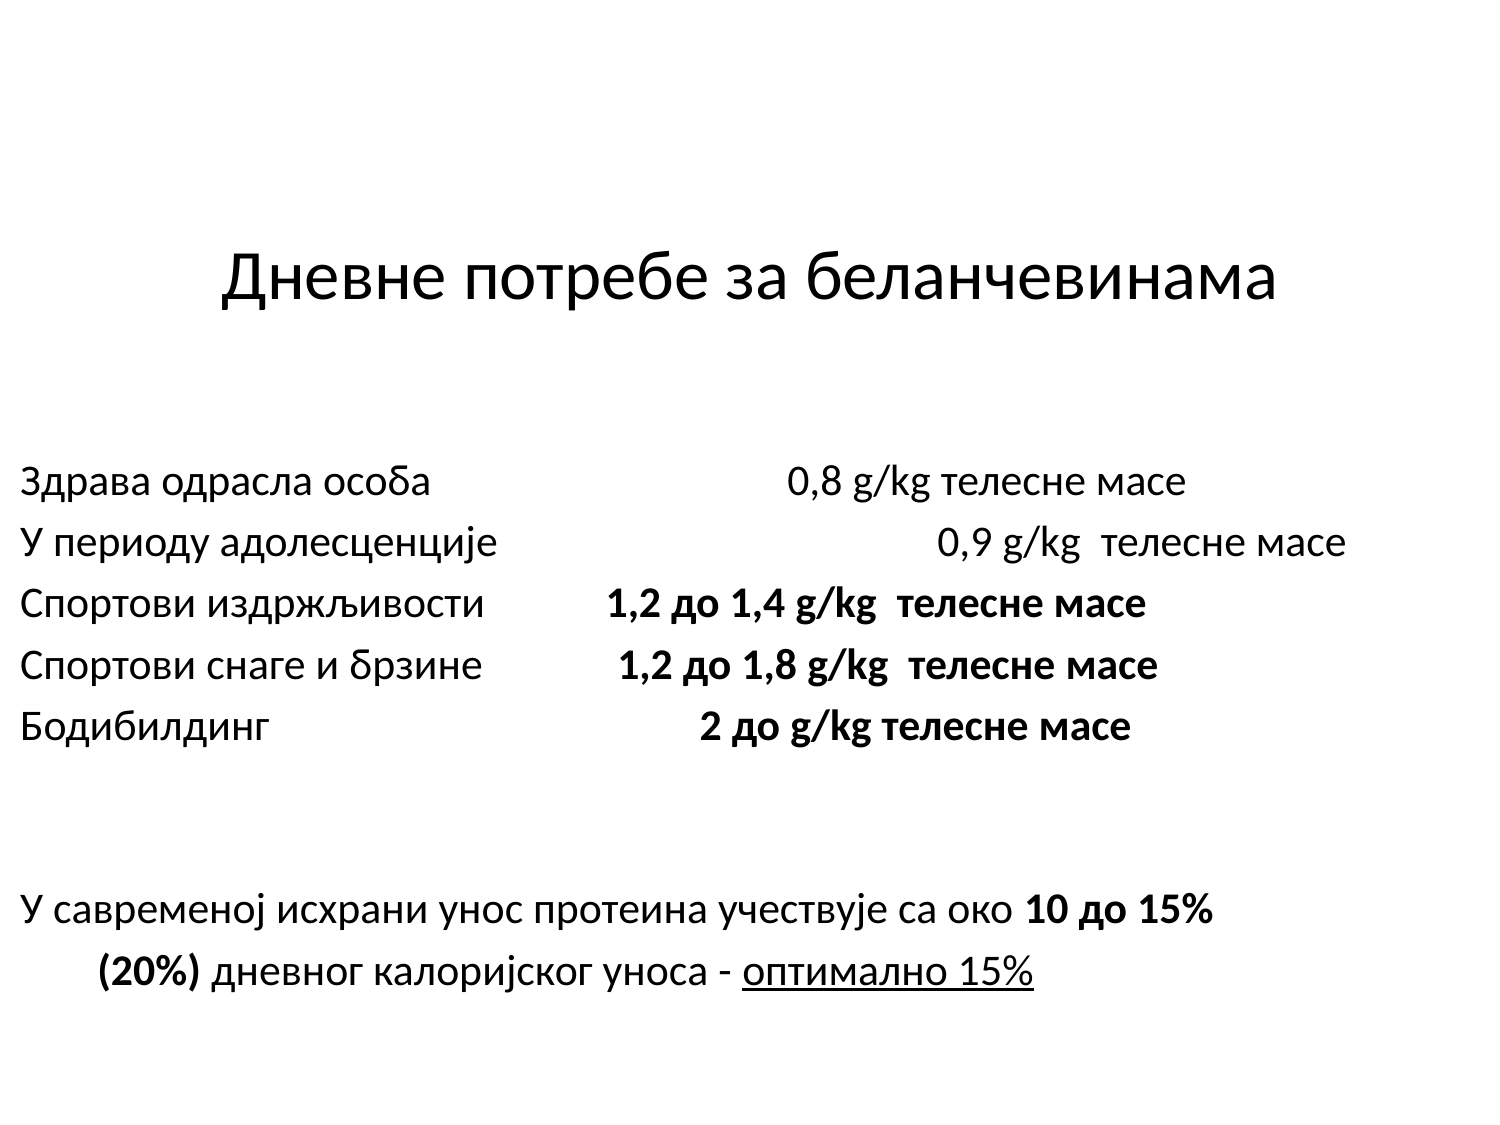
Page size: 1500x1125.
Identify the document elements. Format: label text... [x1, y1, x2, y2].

title Дневне потребе за беланчевинама [0, 196, 1500, 347]
text_box Здрава одрасла особа 0,8 g/kg телесне масе У периоду адолесценције 0,9 g/kg телесне масе Спортови издржљивости 1,2 до 1,4 g/kg телесне масе Спортови снаге и брзине 1,2 до 1,8 g/kg телесне масе Бодибилдинг 2 до g/kg телесне масе У савременој исхрани унос протеина учествује са око 10 до 15% (20%) дневног калоријског уноса - оптимално 15% [5, 444, 1476, 1068]
